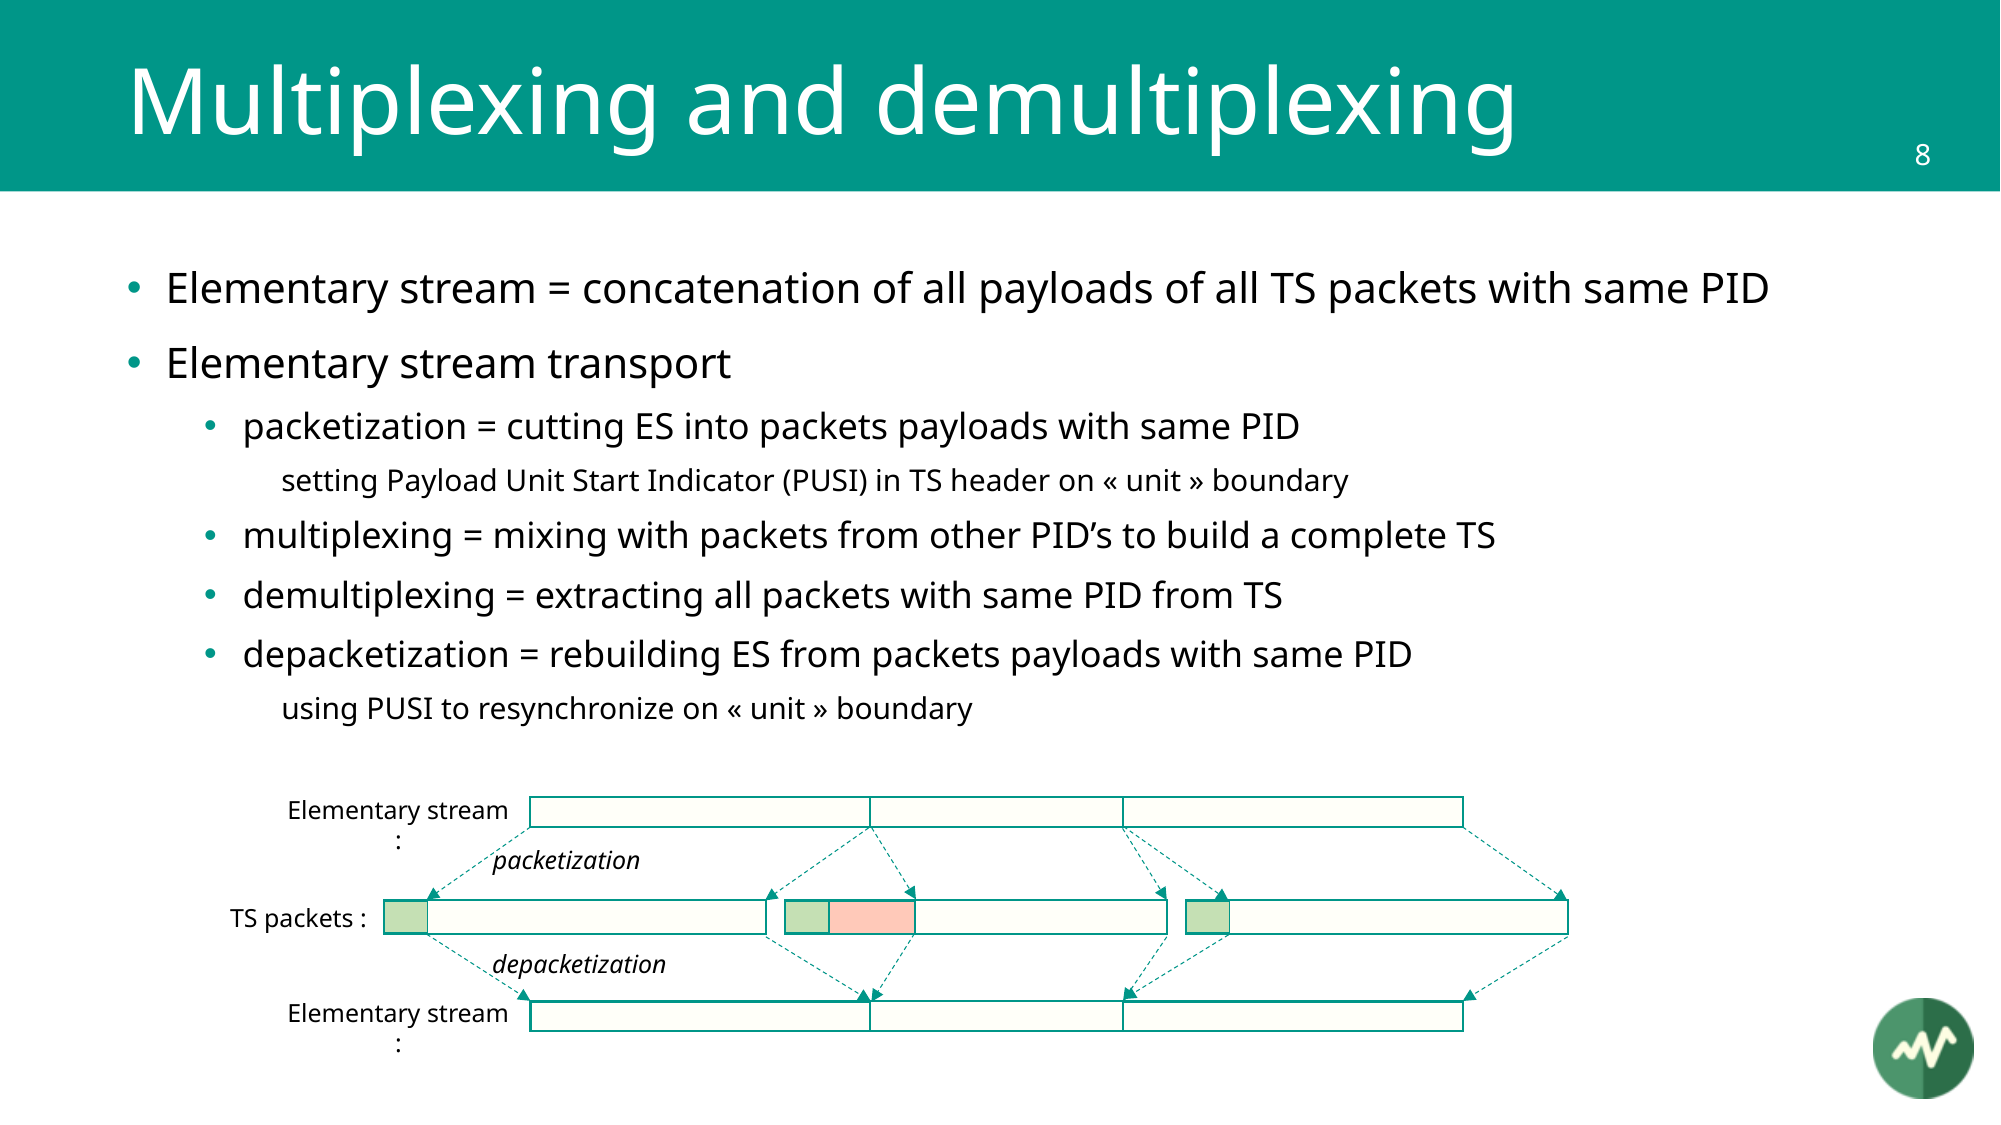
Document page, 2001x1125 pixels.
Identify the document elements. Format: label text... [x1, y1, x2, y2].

list Elementary stream = concatenation of all payloads of all TS packets with same PID Elementary stream transport packetization = cutting ES into packets payloads with same PID setting Payload Unit Start Indicator (PUSI) in TS header on « unit » boundary multiplexing = mixing with packets from other PID’s to build a complete TS demultiplexing = extracting all packets with same PID from TS depacketization = rebuilding ES from packets payloads with same PID using PUSI to resynchronize on « unit » boundary [111, 244, 1812, 761]
text_box Elementary stream : [269, 787, 528, 862]
text_box [916, 899, 1168, 935]
text_box [1124, 1000, 1464, 1032]
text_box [426, 826, 531, 900]
picture [1873, 998, 1974, 1099]
text_box [785, 901, 830, 934]
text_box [764, 827, 869, 901]
text_box [1124, 796, 1464, 828]
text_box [765, 936, 871, 1002]
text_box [1462, 826, 1568, 902]
text_box Elementary stream : [269, 989, 528, 1065]
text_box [1123, 826, 1229, 901]
text_box [529, 1000, 869, 1032]
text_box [1123, 934, 1229, 1000]
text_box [871, 933, 915, 1002]
text_box packetization [531, 837, 696, 882]
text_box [871, 827, 916, 900]
text_box [871, 796, 1124, 828]
text_box [529, 796, 871, 828]
text_box depacketization [531, 940, 709, 986]
text_box [1229, 899, 1569, 935]
text_box TS packets : [210, 895, 387, 940]
text_box [1186, 900, 1231, 934]
text_box [428, 899, 767, 935]
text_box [426, 934, 531, 1001]
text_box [1462, 936, 1568, 1001]
text_box [387, 900, 428, 934]
text_box [869, 1000, 1124, 1032]
title Multiplexing and demultiplexing [111, 39, 1812, 171]
text_box [828, 899, 916, 935]
